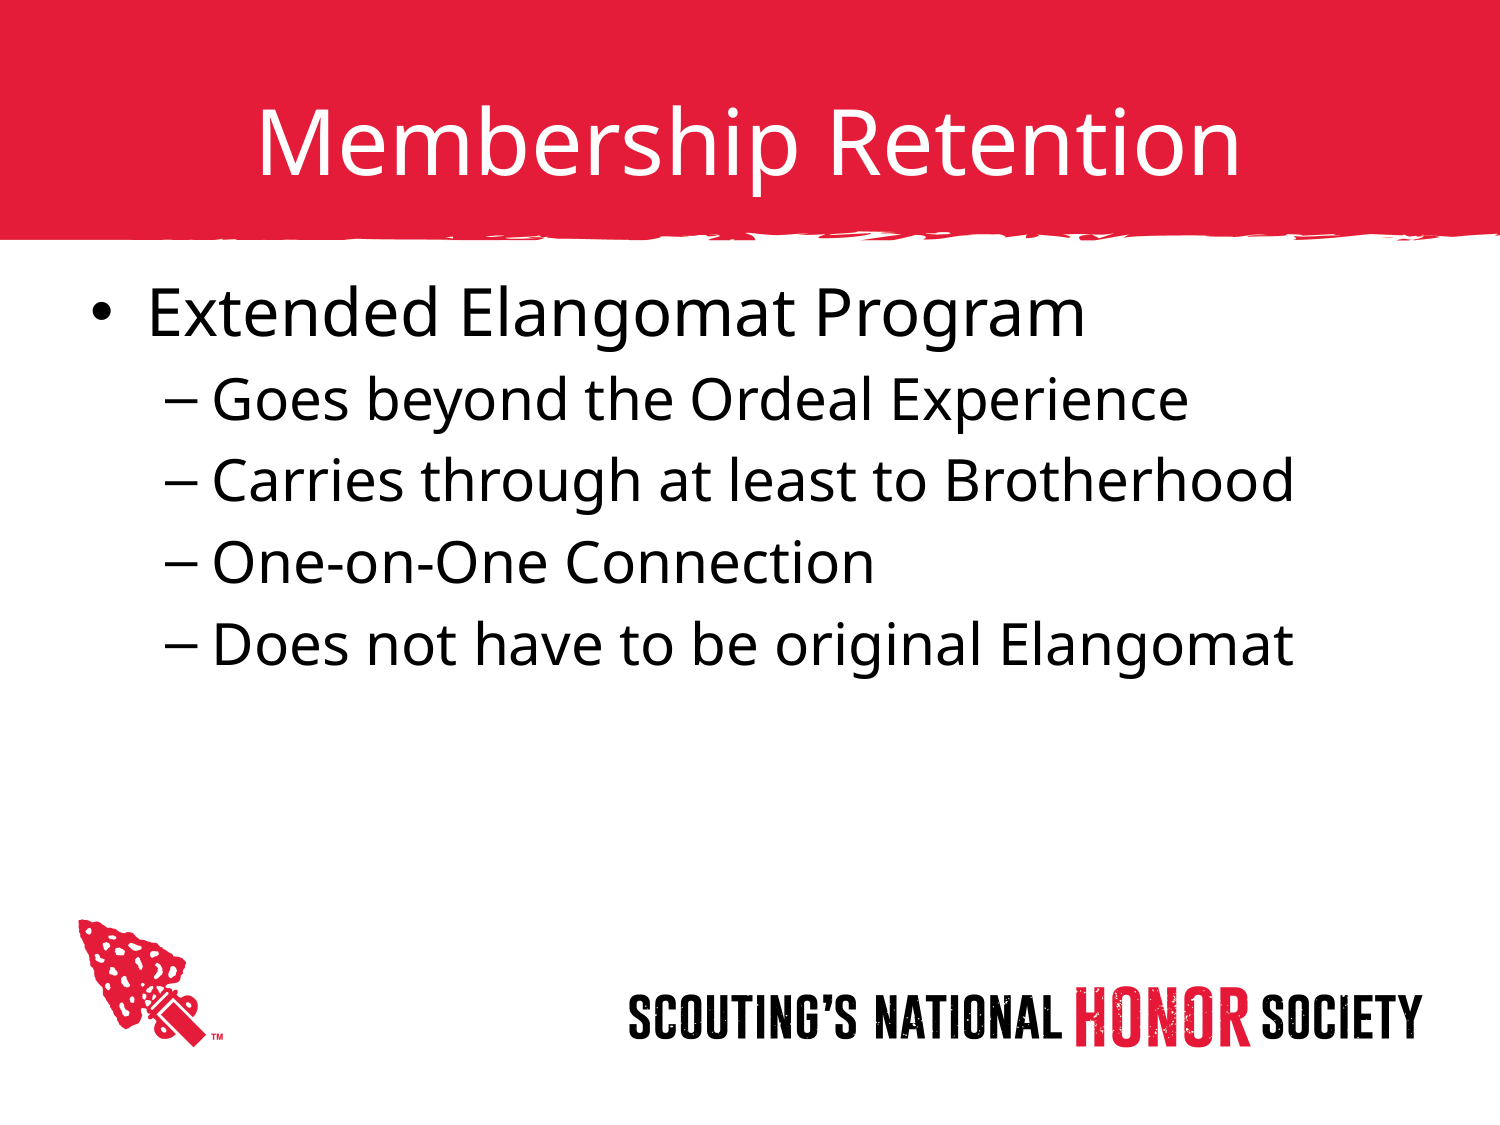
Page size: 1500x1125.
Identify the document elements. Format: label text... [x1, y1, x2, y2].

list Extended Elangomat Program Goes beyond the Ordeal Experience Carries through at least to Brotherhood One-on-One Connection Does not have to be original Elangomat [75, 262, 1425, 1005]
picture [0, 0, 1500, 1125]
title Membership Retention [75, 45, 1425, 233]
